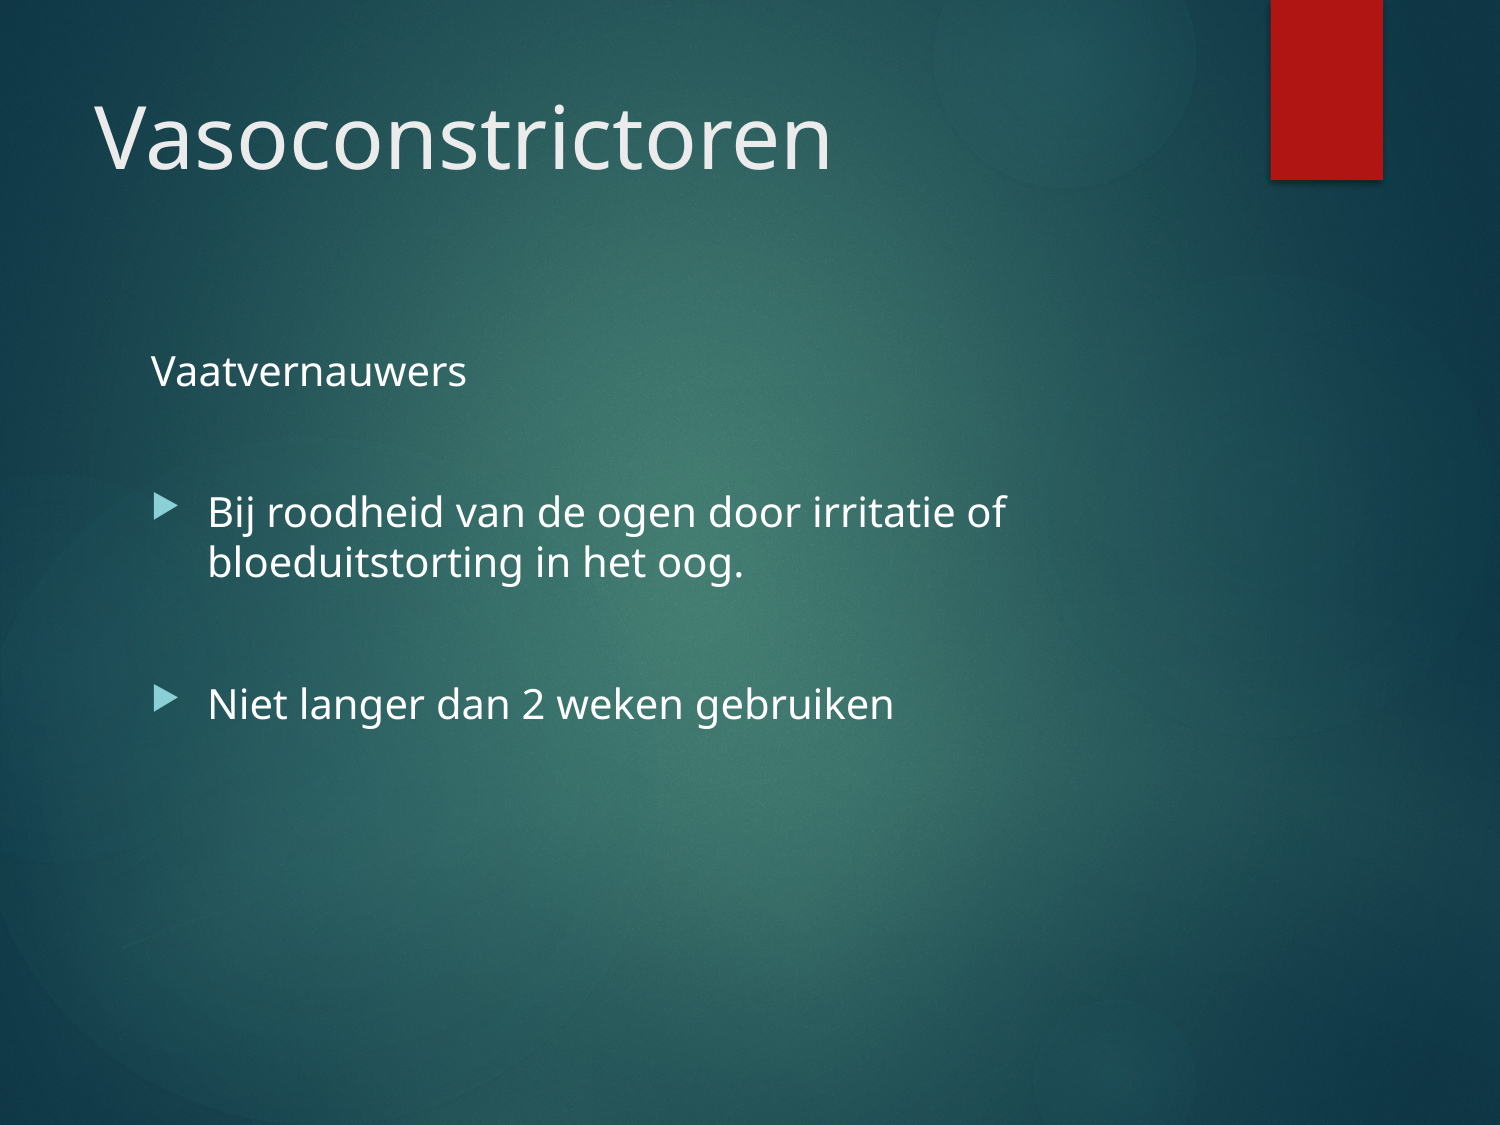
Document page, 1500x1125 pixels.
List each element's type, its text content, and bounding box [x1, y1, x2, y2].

list Vaatvernauwers Bij roodheid van de ogen door irritatie of bloeduitstorting in het oog. Niet langer dan 2 weken gebruiken [135, 336, 1237, 1025]
title Vasoconstrictoren [79, 74, 1237, 304]
